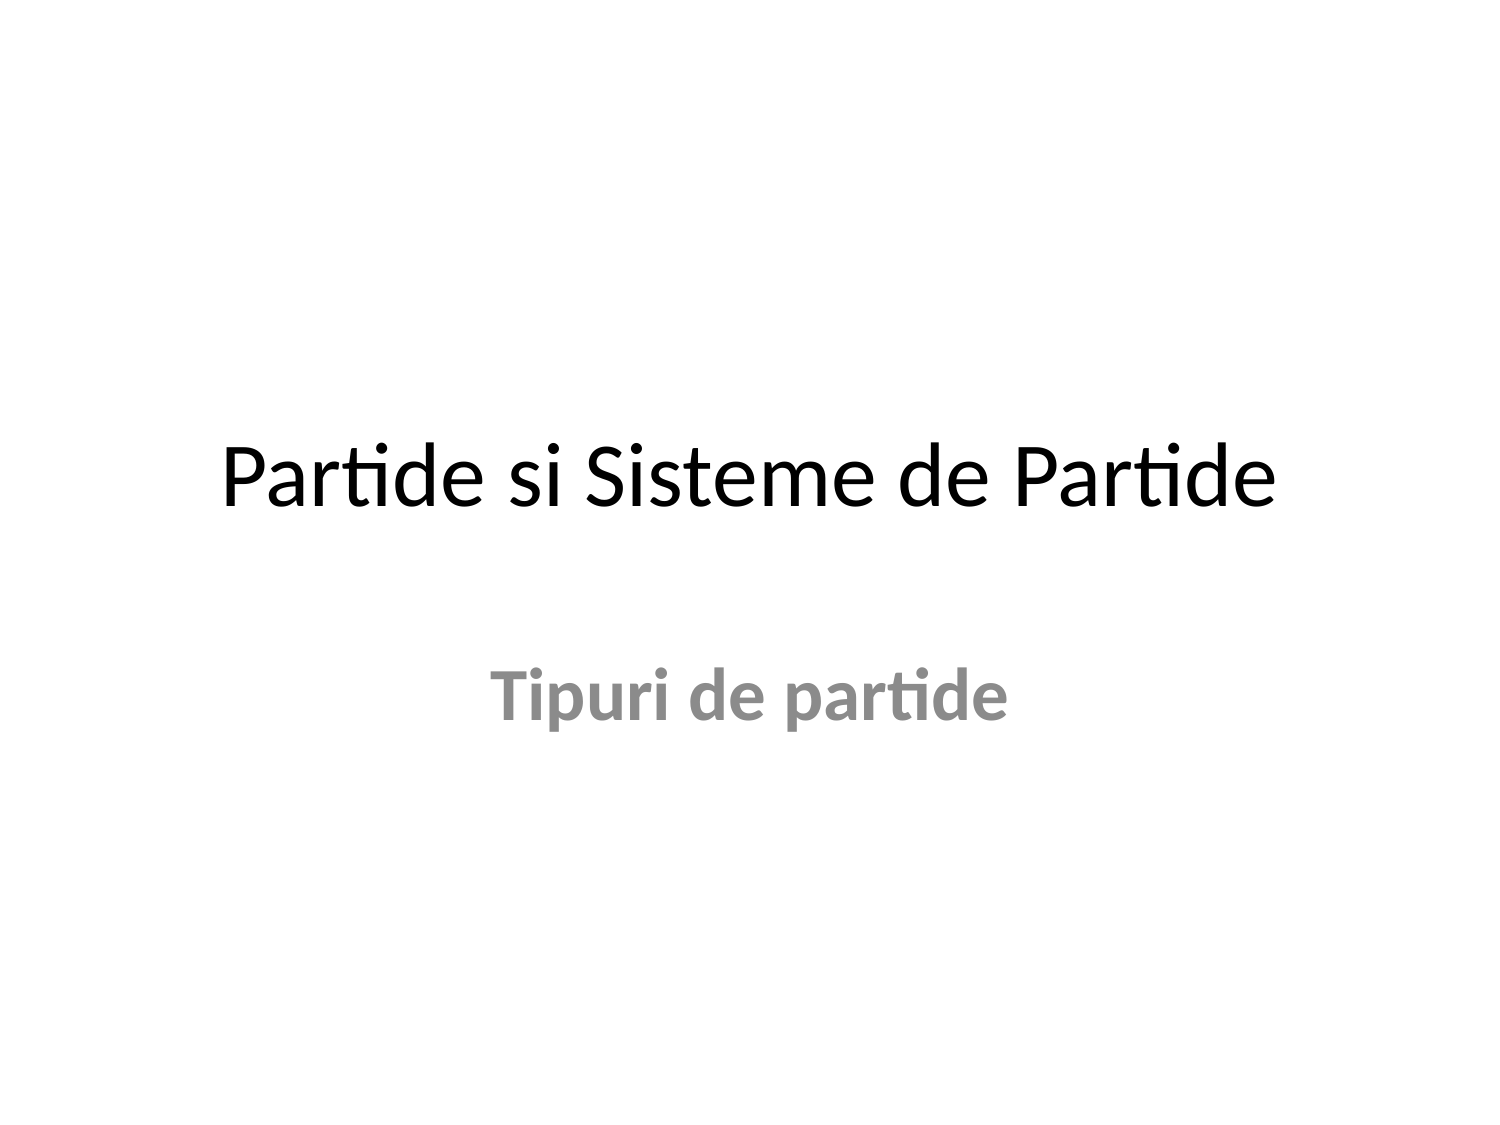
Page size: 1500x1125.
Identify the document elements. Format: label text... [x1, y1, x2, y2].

subtitle Tipuri de partide [225, 637, 1275, 925]
title Partide si Sisteme de Partide [112, 349, 1388, 591]
